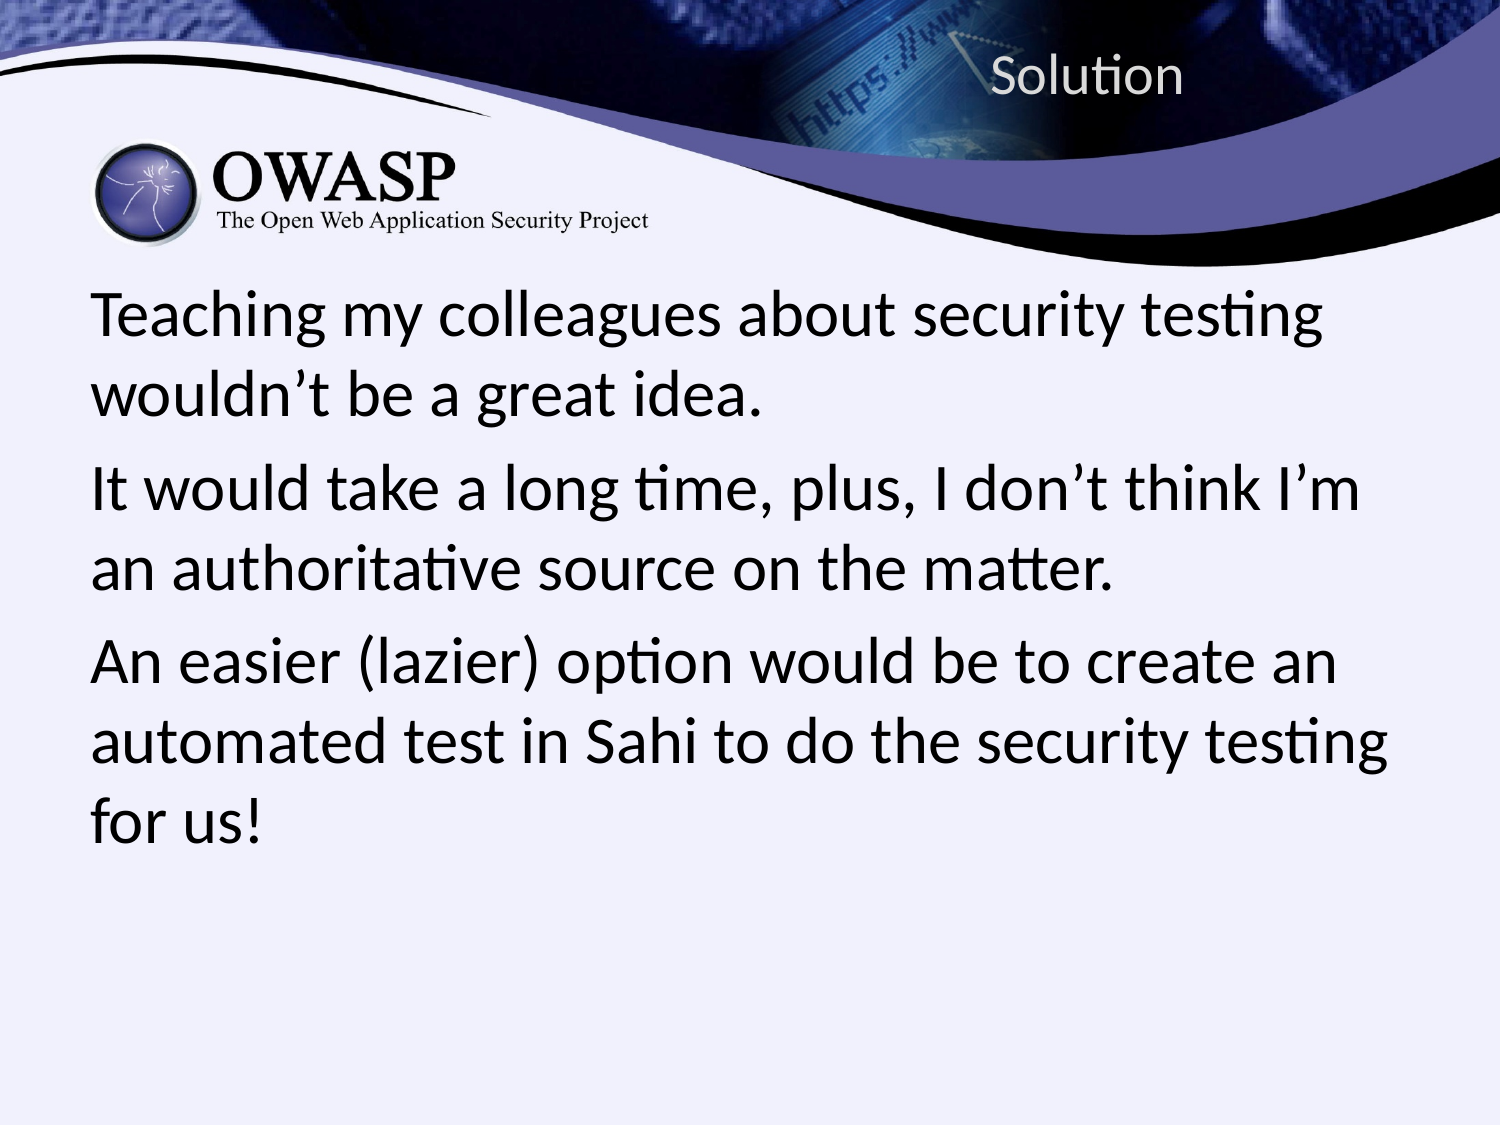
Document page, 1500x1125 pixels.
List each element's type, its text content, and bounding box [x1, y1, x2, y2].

list Teaching my colleagues about security testing wouldn’t be a great idea. It would take a long time, plus, I don’t think I’m an authoritative source on the matter. An easier (lazier) option would be to create an automated test in Sahi to do the security testing for us! [75, 262, 1425, 1005]
title Solution [699, 12, 1475, 130]
picture [0, 0, 1500, 1125]
